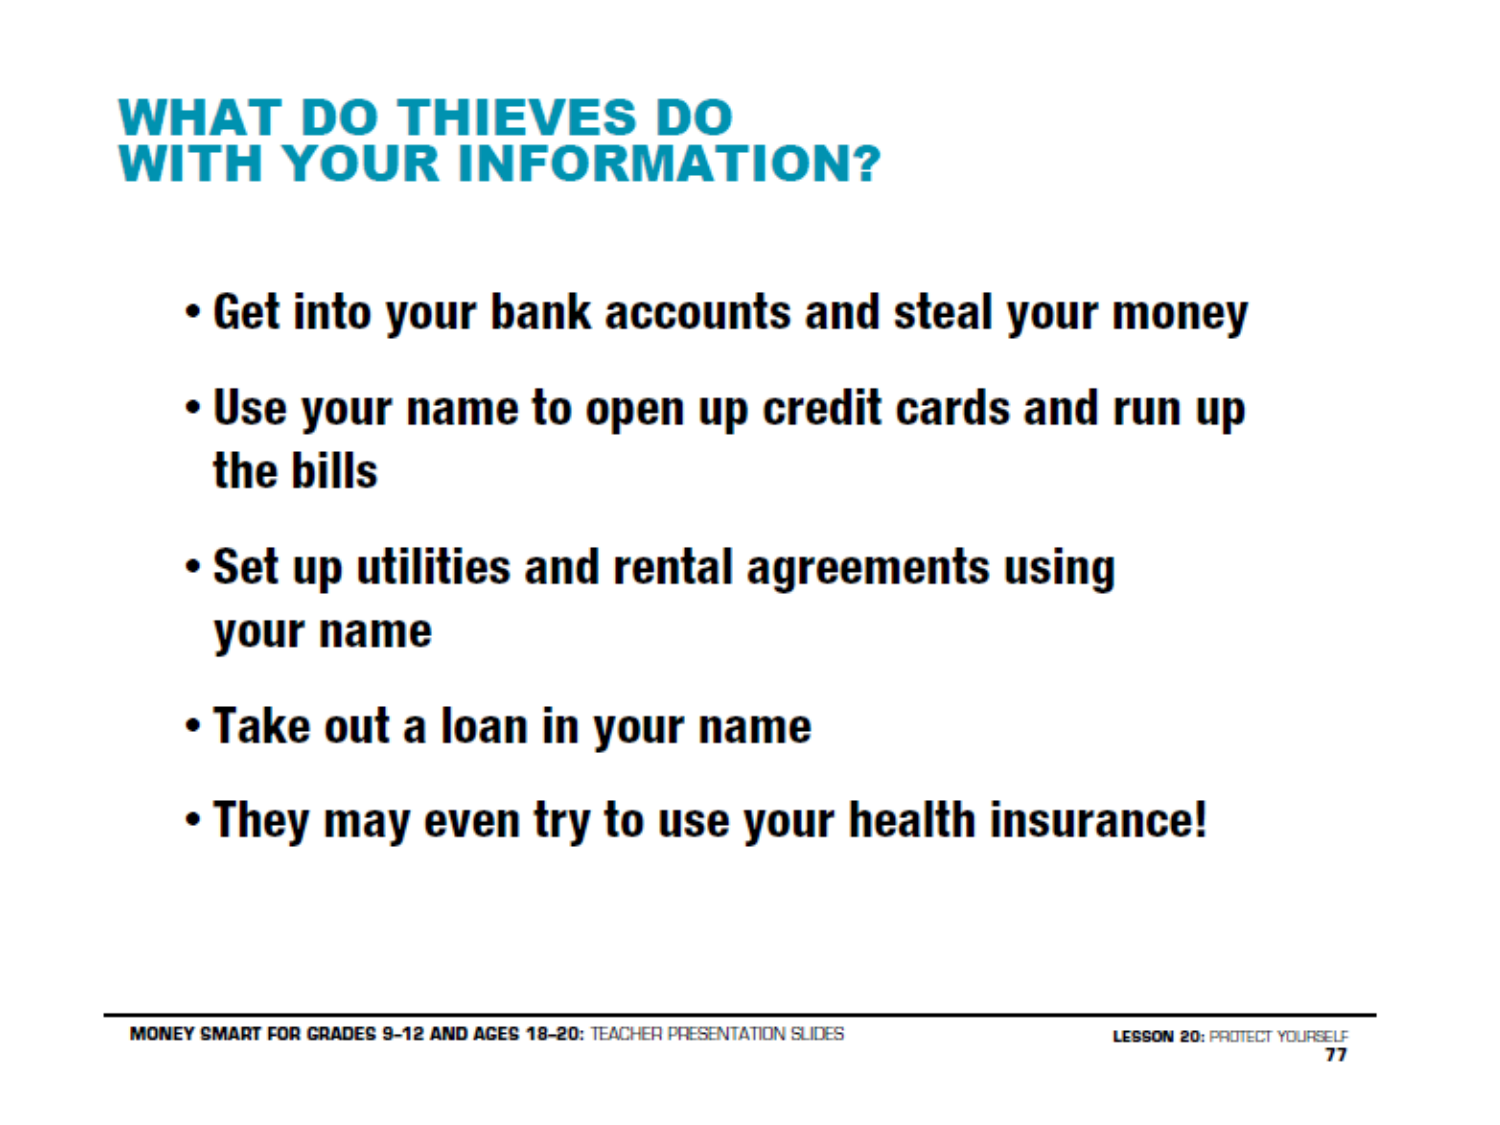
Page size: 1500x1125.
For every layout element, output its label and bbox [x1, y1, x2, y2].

picture [60, 36, 1426, 1101]
